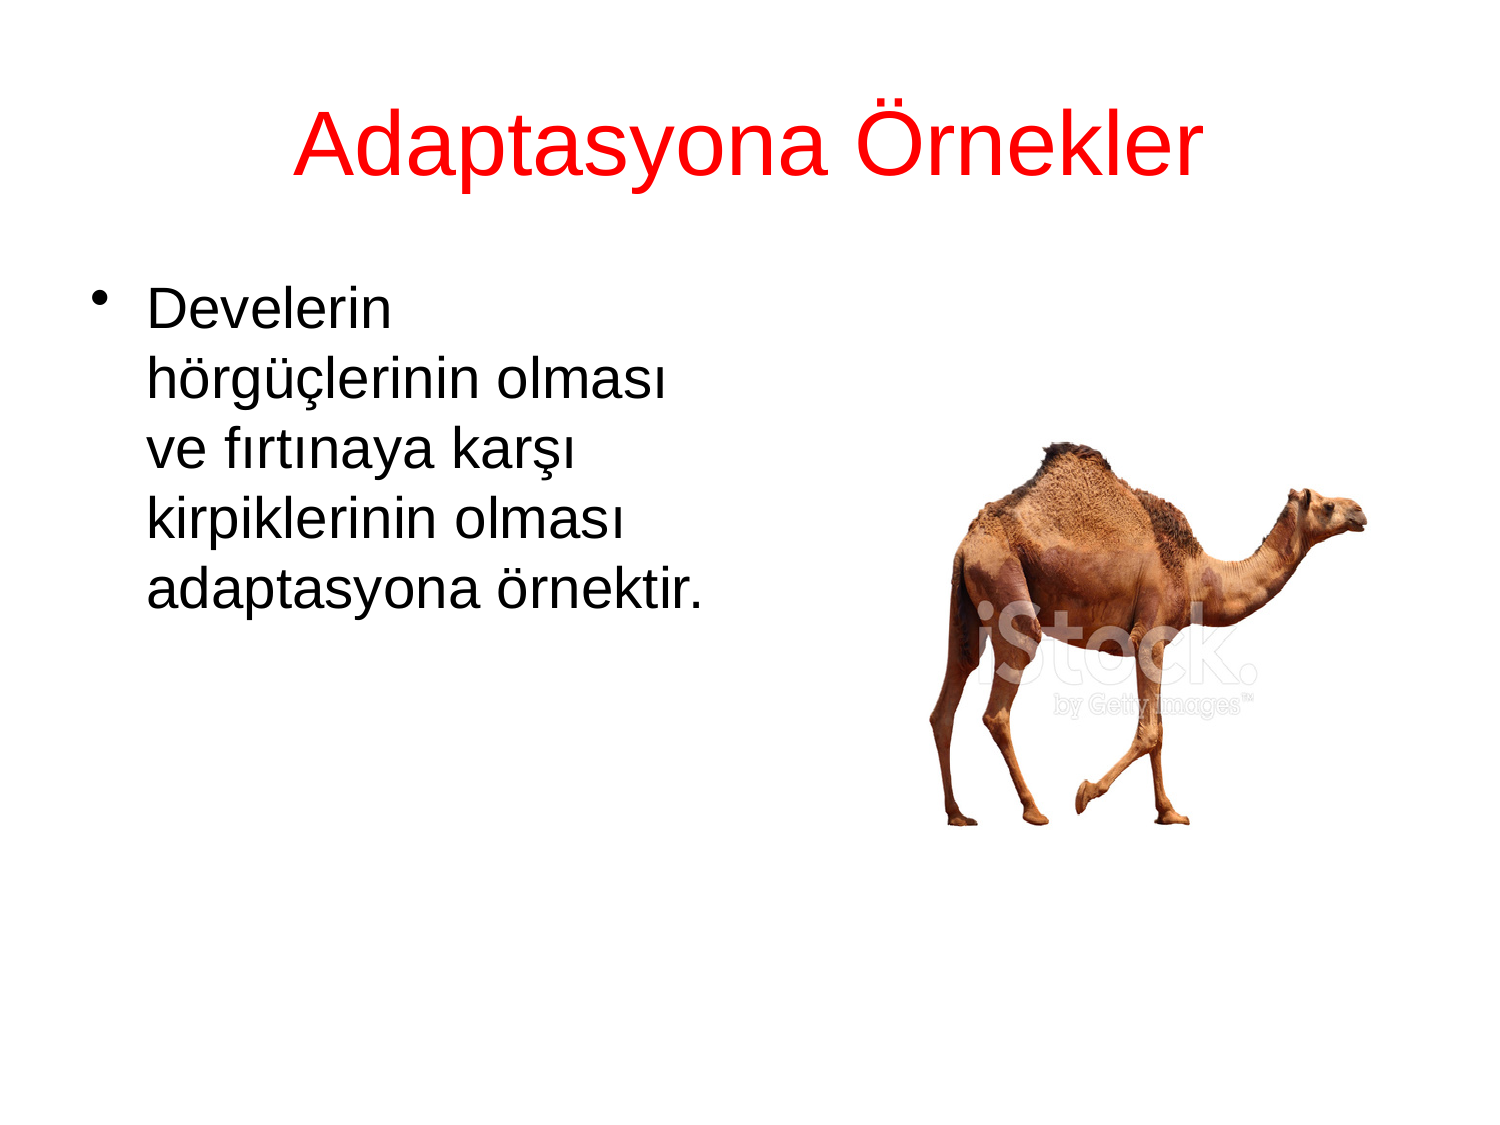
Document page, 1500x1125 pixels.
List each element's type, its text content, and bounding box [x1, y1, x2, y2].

list Develerin hörgüçlerinin olması ve fırtınaya karşı kirpiklerinin olması adaptasyona örnektir. [75, 262, 738, 1005]
title Adaptasyona Örnekler [75, 45, 1425, 233]
picture [797, 373, 1436, 886]
